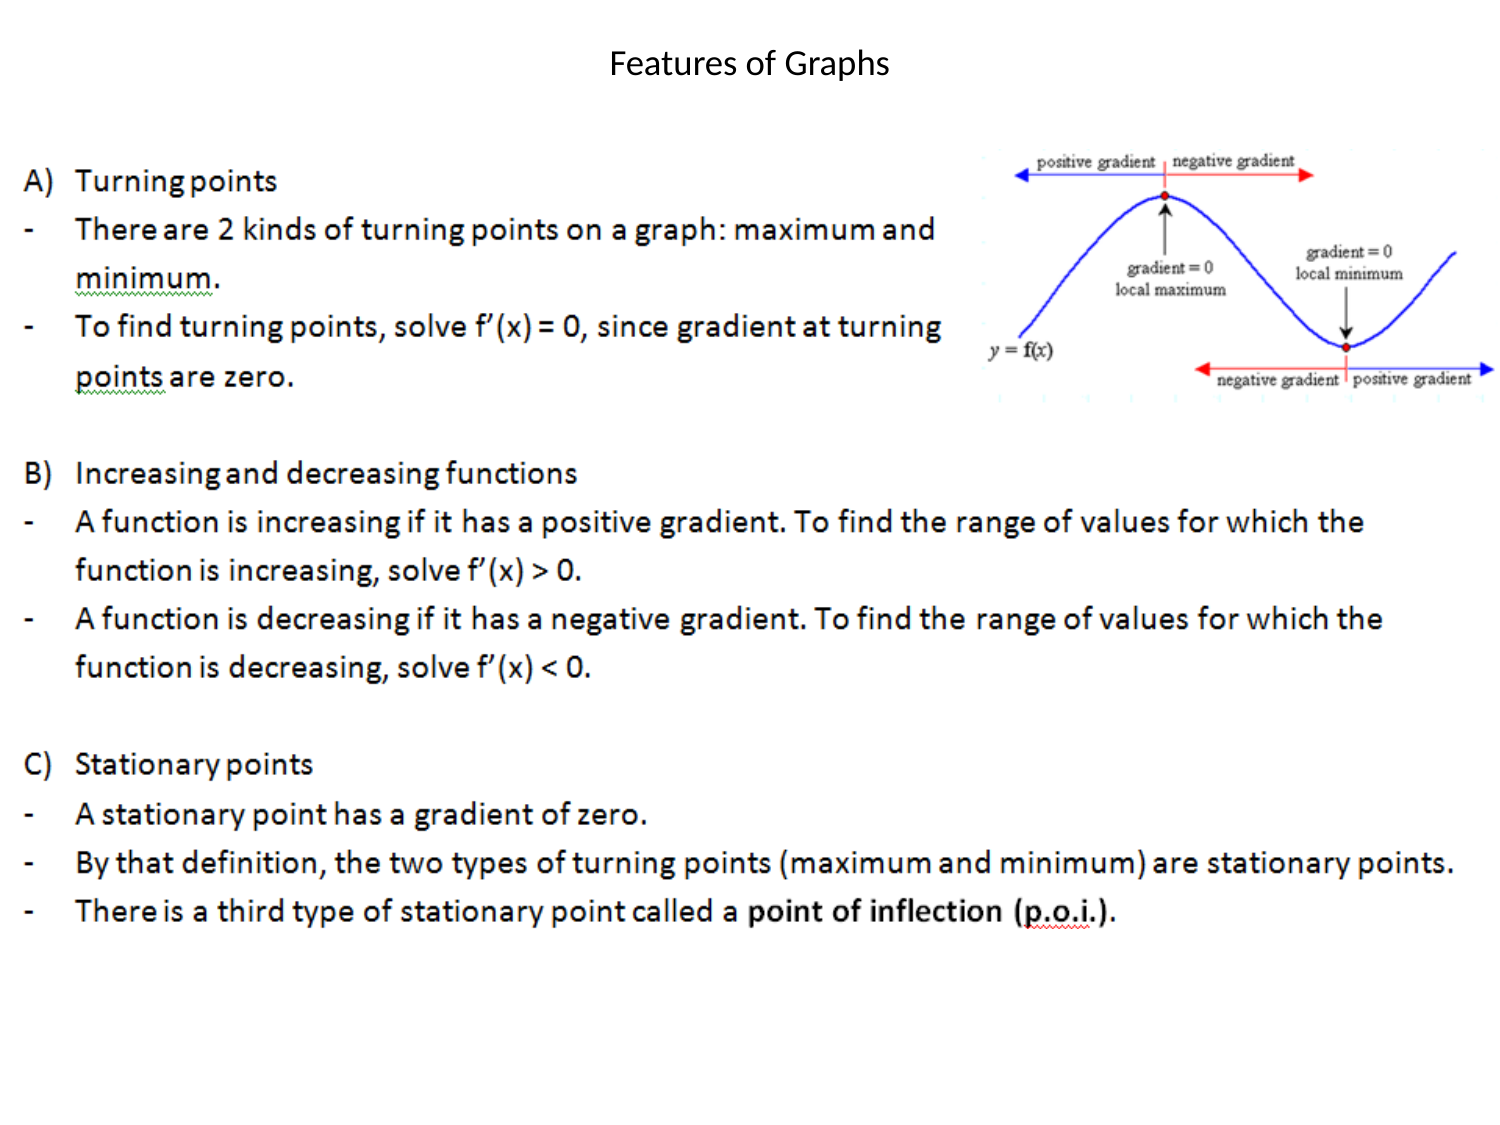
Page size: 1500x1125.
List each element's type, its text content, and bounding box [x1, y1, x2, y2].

picture [11, 148, 1500, 929]
title Features of Graphs [100, 30, 1400, 90]
